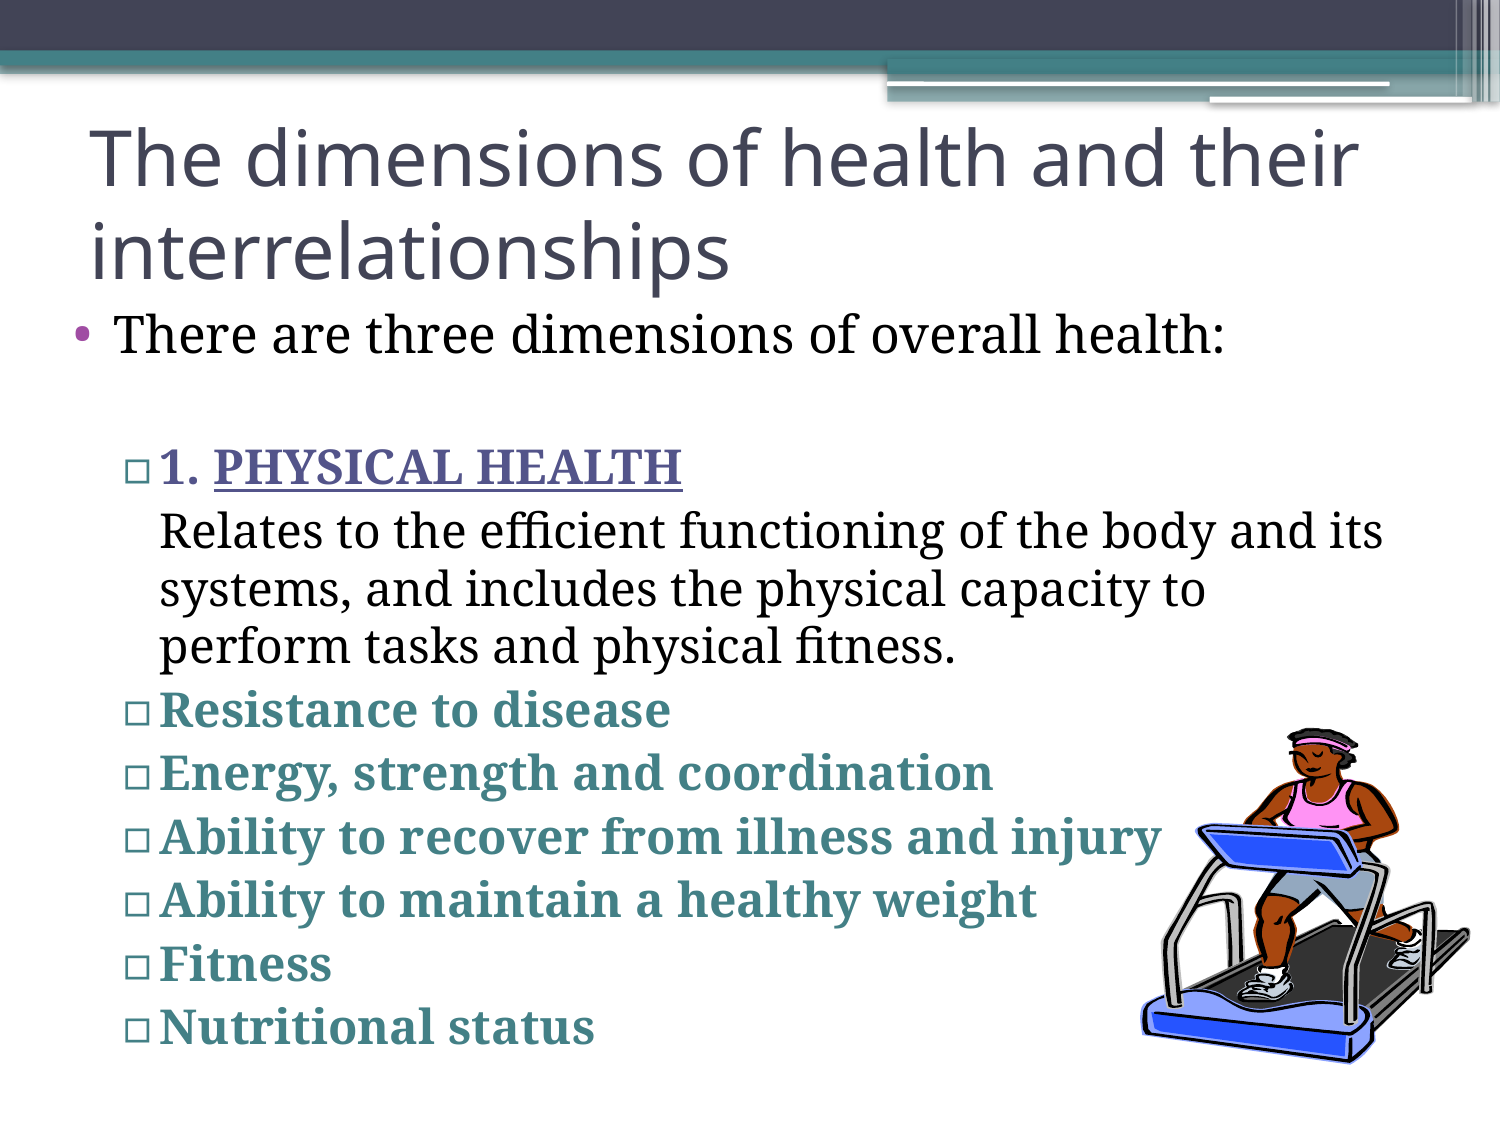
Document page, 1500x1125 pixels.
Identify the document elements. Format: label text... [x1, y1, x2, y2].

picture [1139, 727, 1471, 1065]
title The dimensions of health and their interrelationships [75, 101, 1425, 293]
list There are three dimensions of overall health: 1. PHYSICAL HEALTH Relates to the efficient functioning of the body and its systems, and includes the physical capacity to perform tasks and physical fitness. Resistance to disease Energy, strength and coordination Ability to recover from illness and injury Ability to maintain a healthy weight Fitness Nutritional status [41, 293, 1427, 1070]
